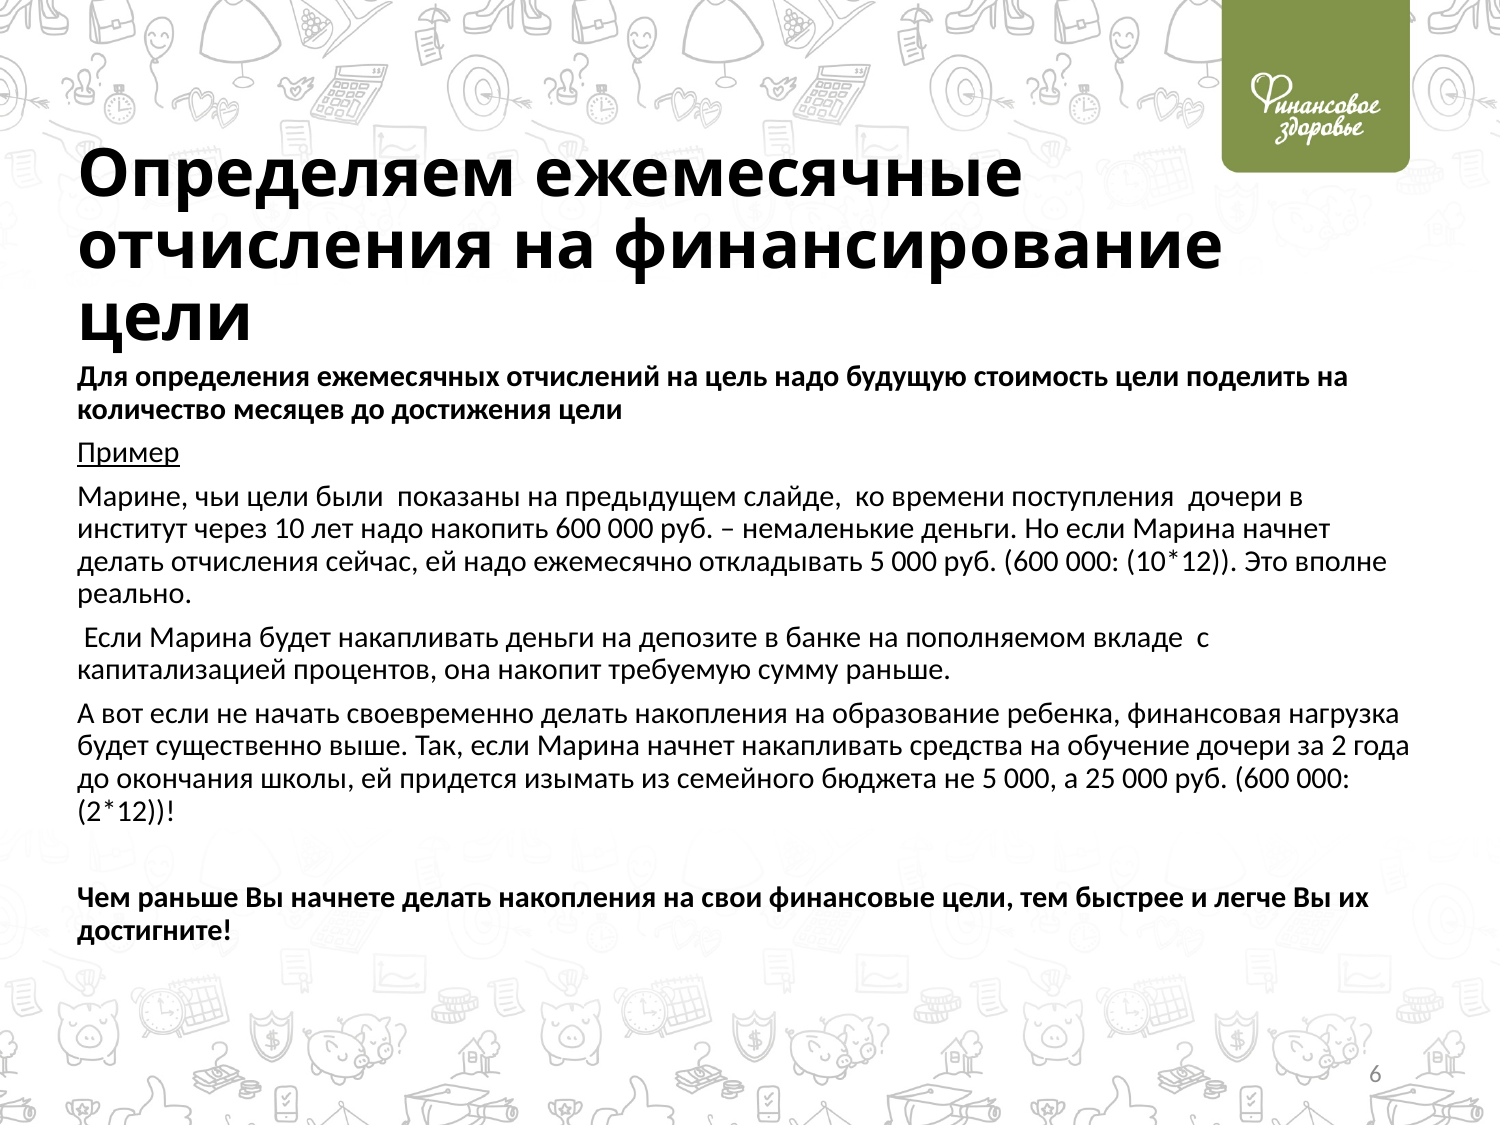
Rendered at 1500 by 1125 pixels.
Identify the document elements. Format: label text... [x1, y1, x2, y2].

title Определяем ежемесячные отчисления на финансирование цели [62, 195, 1397, 300]
picture [0, 0, 1500, 1125]
list Для определения ежемесячных отчислений на цель надо будущую стоимость цели поделить на количество месяцев до достижения цели Пример Марине, чьи цели были показаны на предыдущем слайде, ко времени поступления дочери в институт через 10 лет надо накопить 600 000 руб. – немаленькие деньги. Но если Марина начнет делать отчисления сейчас, ей надо ежемесячно откладывать 5 000 руб. (600 000: (10*12)). Это вполне реально. Если Марина будет накапливать деньги на депозите в банке на пополняемом вкладе с капитализацией процентов, она накопит требуемую сумму раньше. А вот если не начать своевременно делать накопления на образование ребенка, финансовая нагрузка будет существенно выше. Так, если Марина начнет накапливать средства на обучение дочери за 2 года до окончания школы, ей придется изымать из семейного бюджета не 5 000, а 25 000 руб. (600 000: (2*12))! Чем раньше Вы начнете делать накопления на свои финансовые цели, тем быстрее и легче Вы их достигните! [62, 353, 1432, 958]
slide_number 6 [1059, 1042, 1397, 1103]
